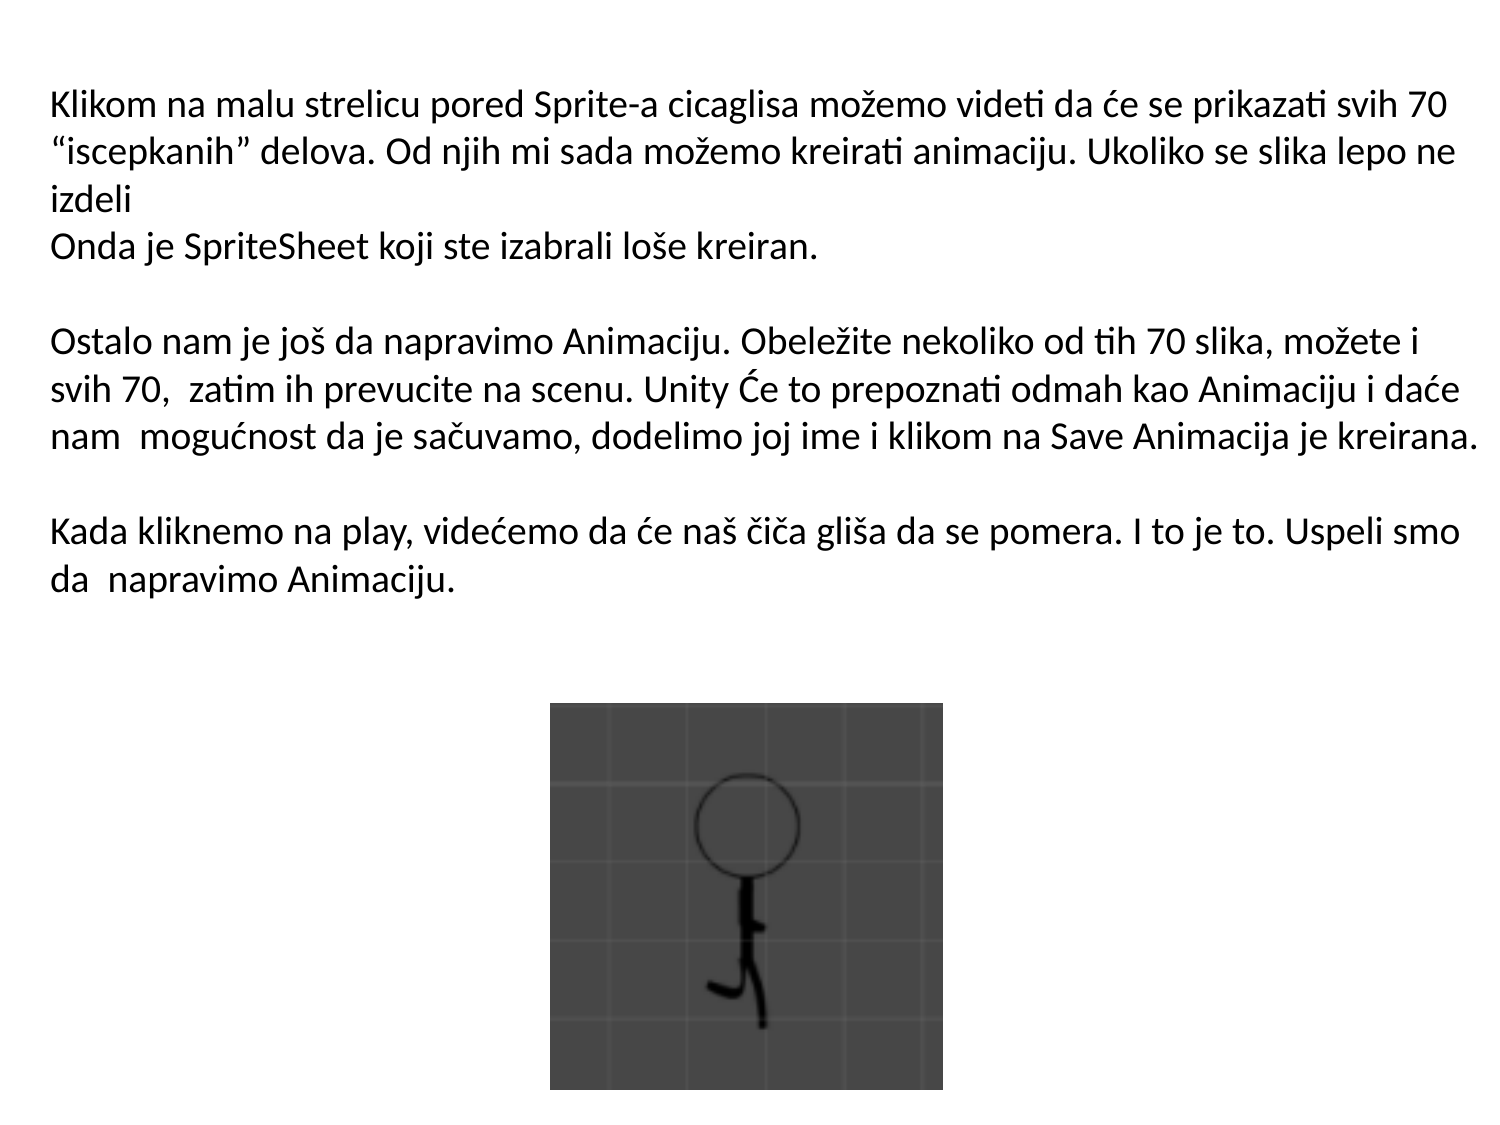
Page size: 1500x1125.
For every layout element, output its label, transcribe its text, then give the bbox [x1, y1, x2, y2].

picture [550, 703, 943, 1090]
text_box Klikom na malu strelicu pored Sprite-a cicaglisa možemo videti da će se prikazati svih 70 “iscepkanih” delova. Od njih mi sada možemo kreirati animaciju. Ukoliko se slika lepo ne izdeli Onda je SpriteSheet koji ste izabrali loše kreiran. Ostalo nam je još da napravimo Animaciju. Obeležite nekoliko od tih 70 slika, možete i svih 70, zatim ih prevucite na scenu. Unity Će to prepoznati odmah kao Animaciju i daće nam mogućnost da je sačuvamo, dodelimo joj ime i klikom na Save Animacija je kreirana. Kada kliknemo na play, videćemo da će naš čiča gliša da se pomera. I to je to. Uspeli smo da napravimo Animaciju. [35, 70, 1500, 608]
